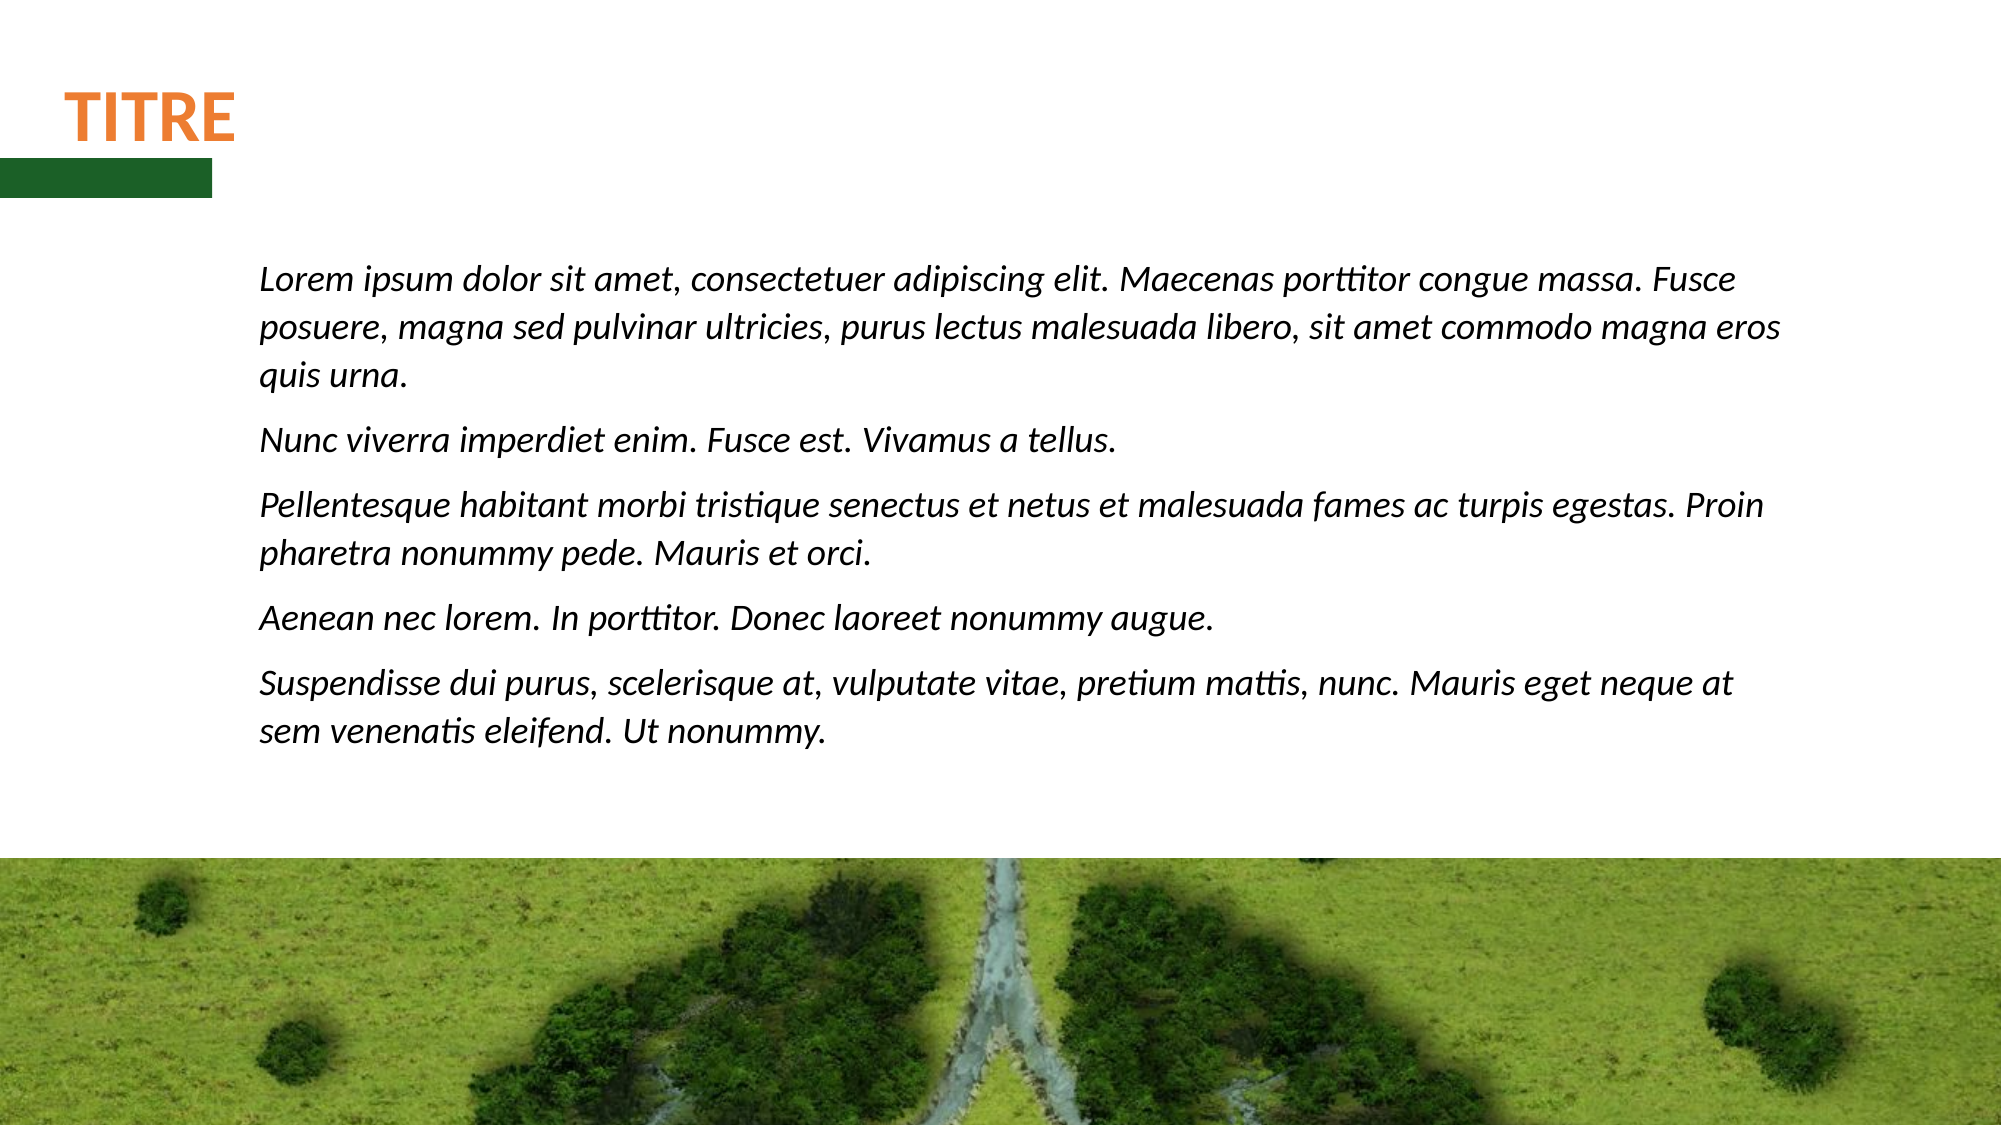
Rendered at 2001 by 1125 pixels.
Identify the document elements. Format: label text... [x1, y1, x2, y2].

text_box [0, 157, 213, 199]
text_box TITRE [49, 59, 489, 345]
picture [0, 858, 2001, 1125]
text_box Lorem ipsum dolor sit amet, consectetuer adipiscing elit. Maecenas porttitor congue massa. Fusce posuere, magna sed pulvinar ultricies, purus lectus malesuada libero, sit amet commodo magna eros quis urna. Nunc viverra imperdiet enim. Fusce est. Vivamus a tellus. Pellentesque habitant morbi tristique senectus et netus et malesuada fames ac turpis egestas. Proin pharetra nonummy pede. Mauris et orci. Aenean nec lorem. In porttitor. Donec laoreet nonummy augue. Suspendisse dui purus, scelerisque at, vulputate vitae, pretium mattis, nunc. Mauris eget neque at sem venenatis eleifend. Ut nonummy. [244, 243, 1818, 810]
